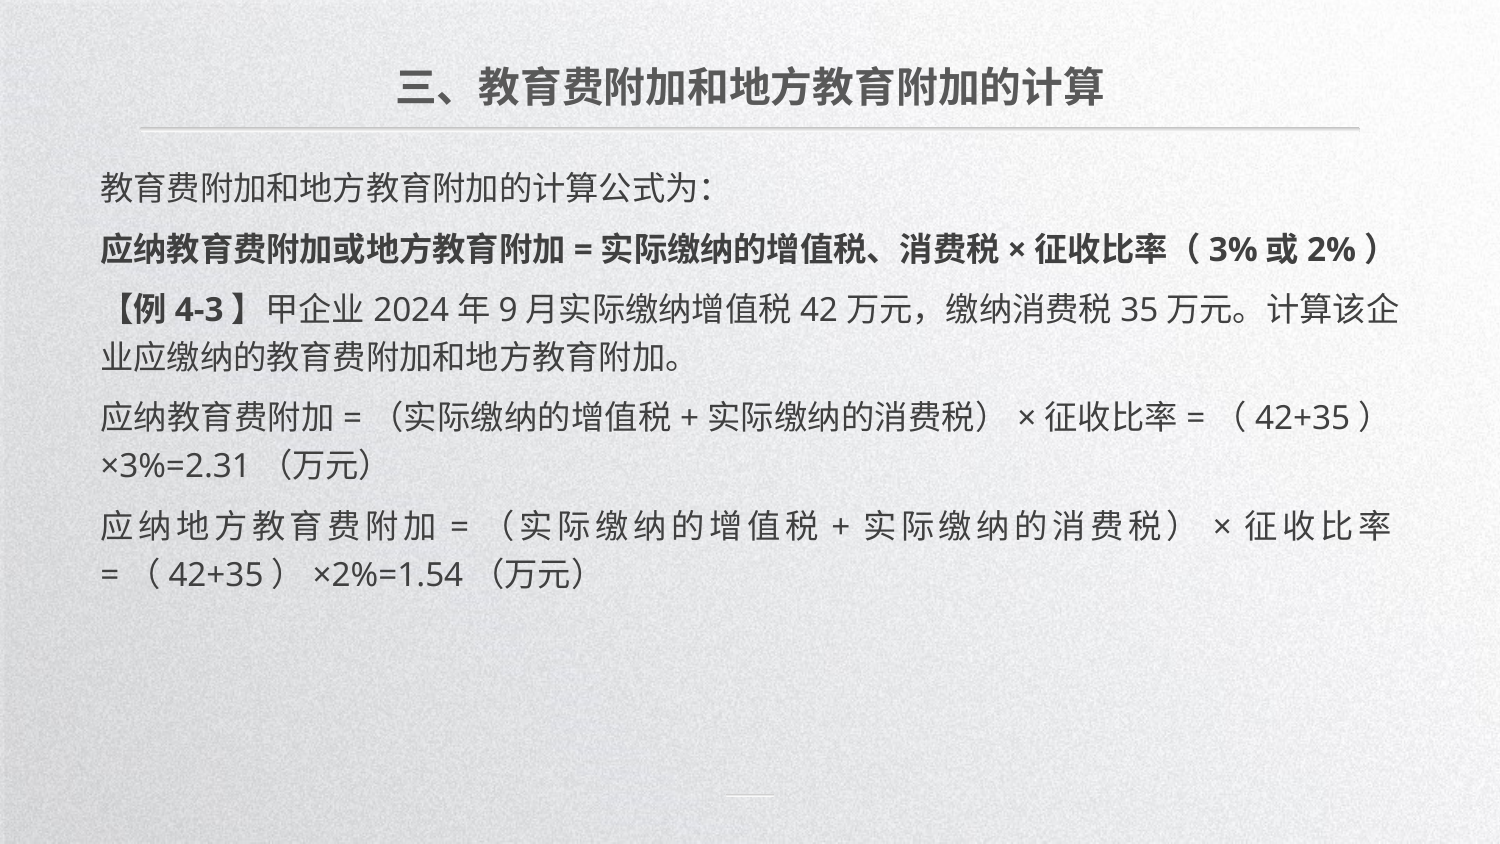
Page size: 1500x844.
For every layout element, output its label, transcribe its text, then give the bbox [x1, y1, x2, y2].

text_box 三、教育费附加和地方教育附加的计算 [349, 54, 1151, 117]
text_box 教育费附加和地方教育附加的计算公式为： 应纳教育费附加或地方教育附加=实际缴纳的增值税、消费税×征收比率（3%或2%） 【例4-3】甲企业2024年9月实际缴纳增值税42万元，缴纳消费税35万元。计算该企业应缴纳的教育费附加和地方教育附加。 应纳教育费附加=（实际缴纳的增值税+实际缴纳的消费税）×征收比率=（42+35）×3%=2.31（万元） 应纳地方教育费附加=（实际缴纳的增值税+实际缴纳的消费税）×征收比率=（42+35）×2%=1.54（万元） [100, 159, 1400, 593]
picture [0, 0, 1500, 844]
